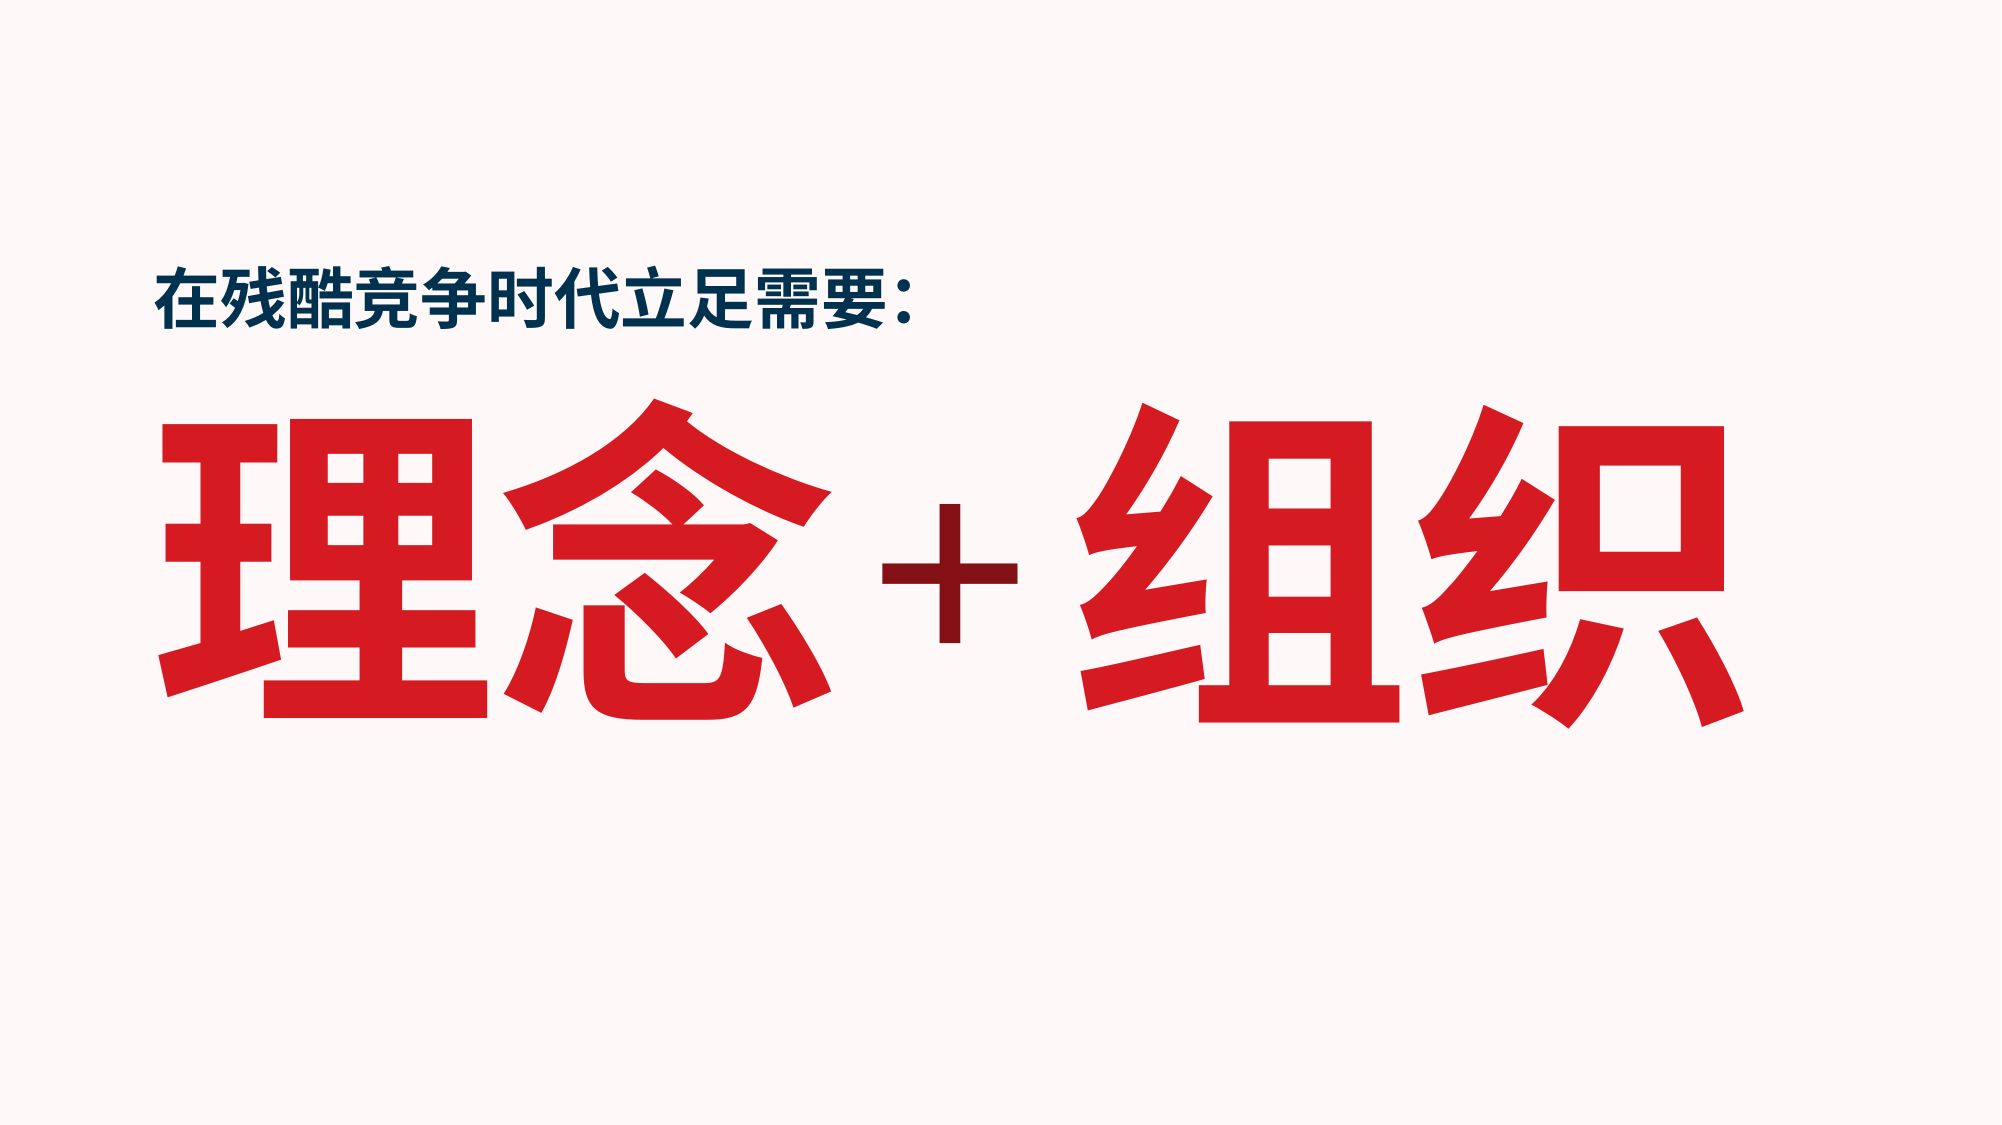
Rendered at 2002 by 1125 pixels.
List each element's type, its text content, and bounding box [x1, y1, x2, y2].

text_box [135, 345, 1866, 780]
text_box 在残酷竞争时代立足需要： [138, 249, 970, 344]
